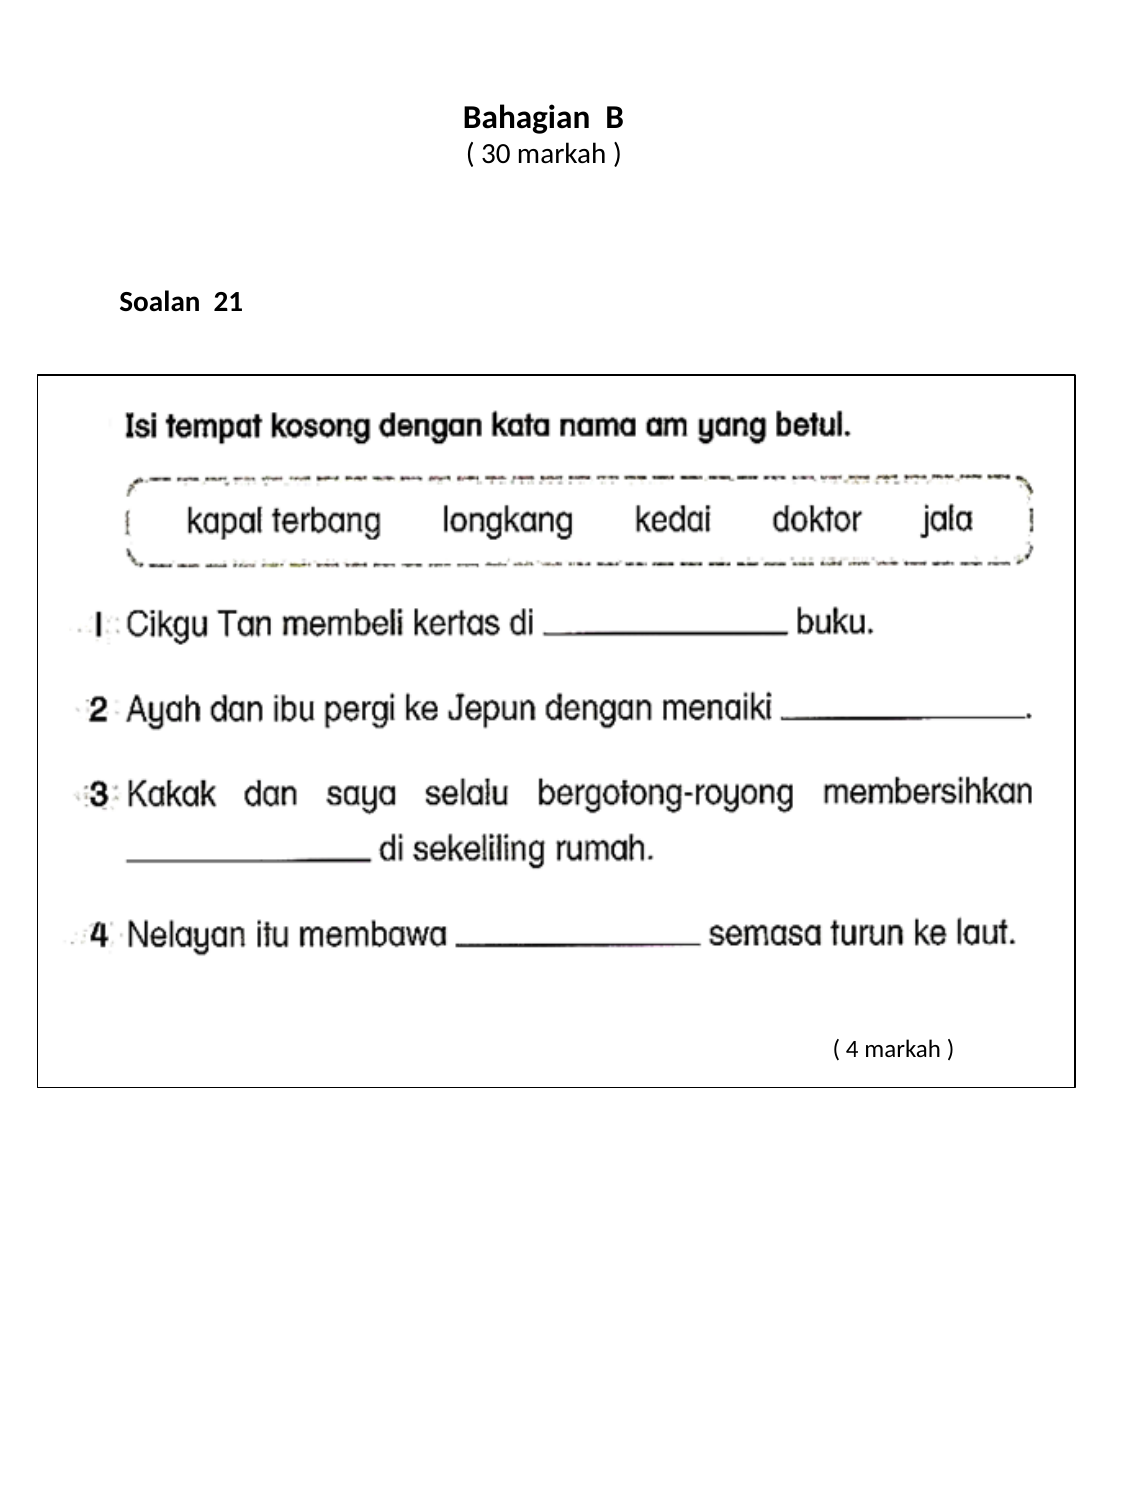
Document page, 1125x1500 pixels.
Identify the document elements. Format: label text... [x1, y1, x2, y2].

text_box [35, 373, 1077, 1090]
text_box Bahagian B ( 30 markah ) [412, 87, 675, 178]
picture [49, 399, 1063, 976]
text_box Soalan 21 [50, 274, 313, 325]
